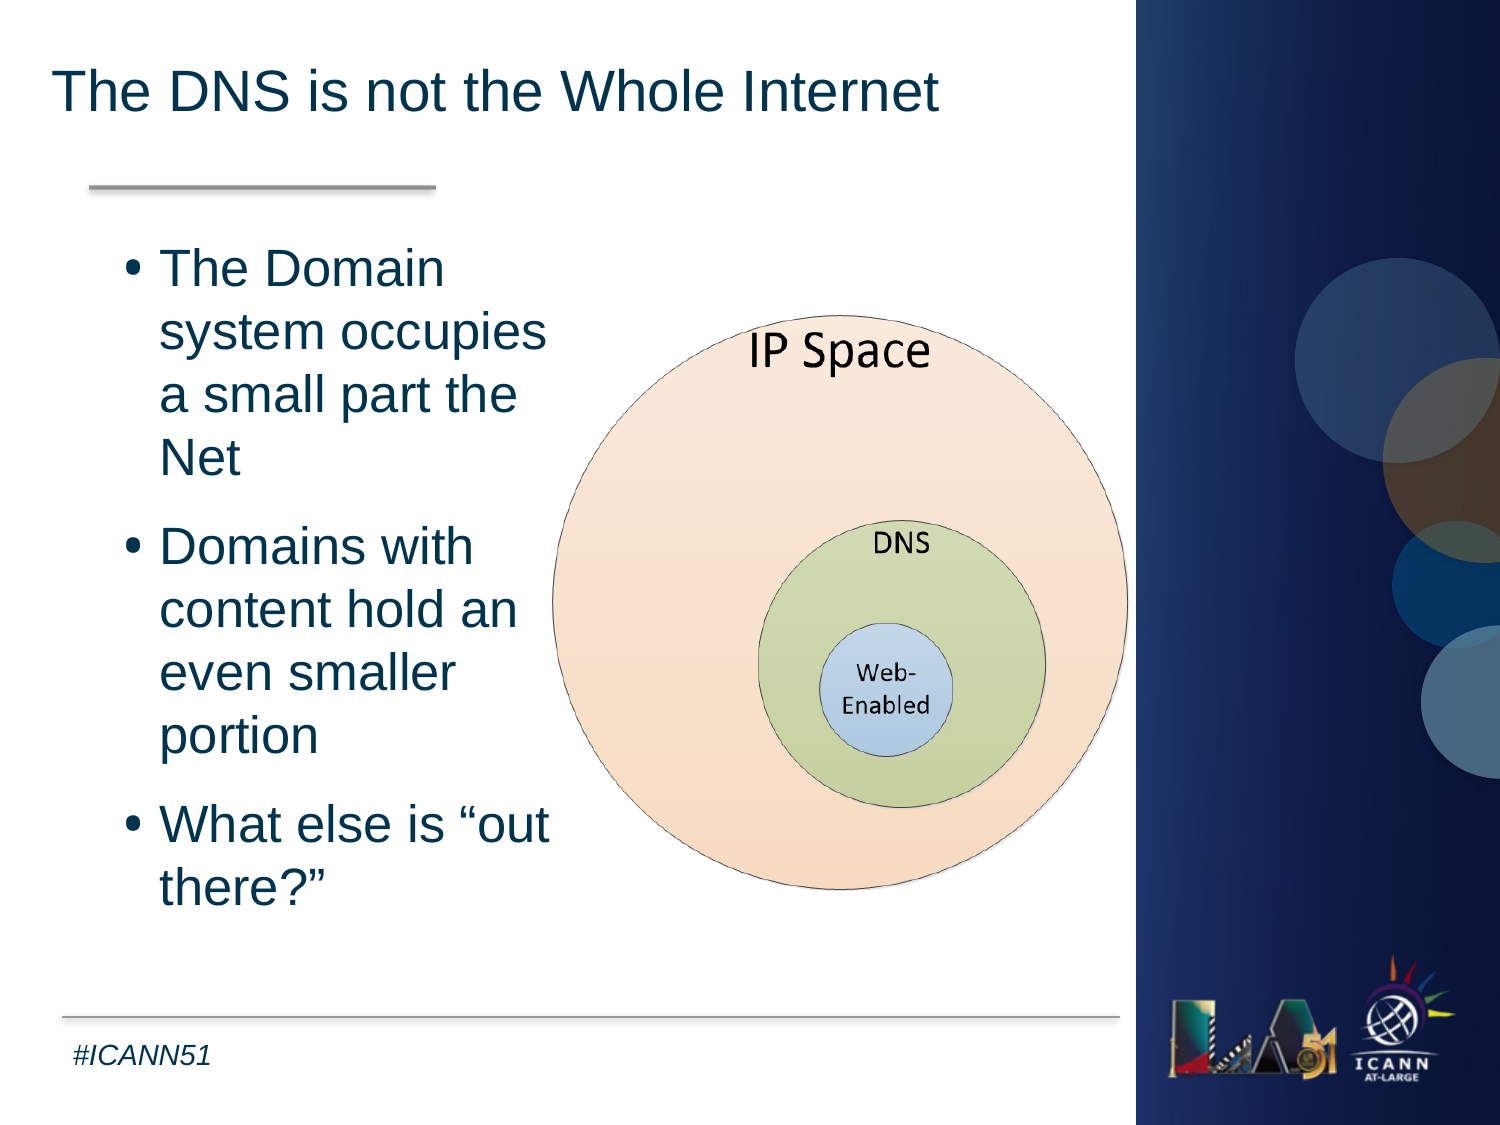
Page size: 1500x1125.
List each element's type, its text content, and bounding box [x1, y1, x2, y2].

list The DNS is not the Whole Internet [23, 50, 1057, 150]
picture [1136, 0, 1500, 1125]
picture [552, 309, 1129, 891]
list The Domain system occupies a small part the Net Domains with content hold an even smaller portion What else is “out there?” [93, 231, 560, 950]
